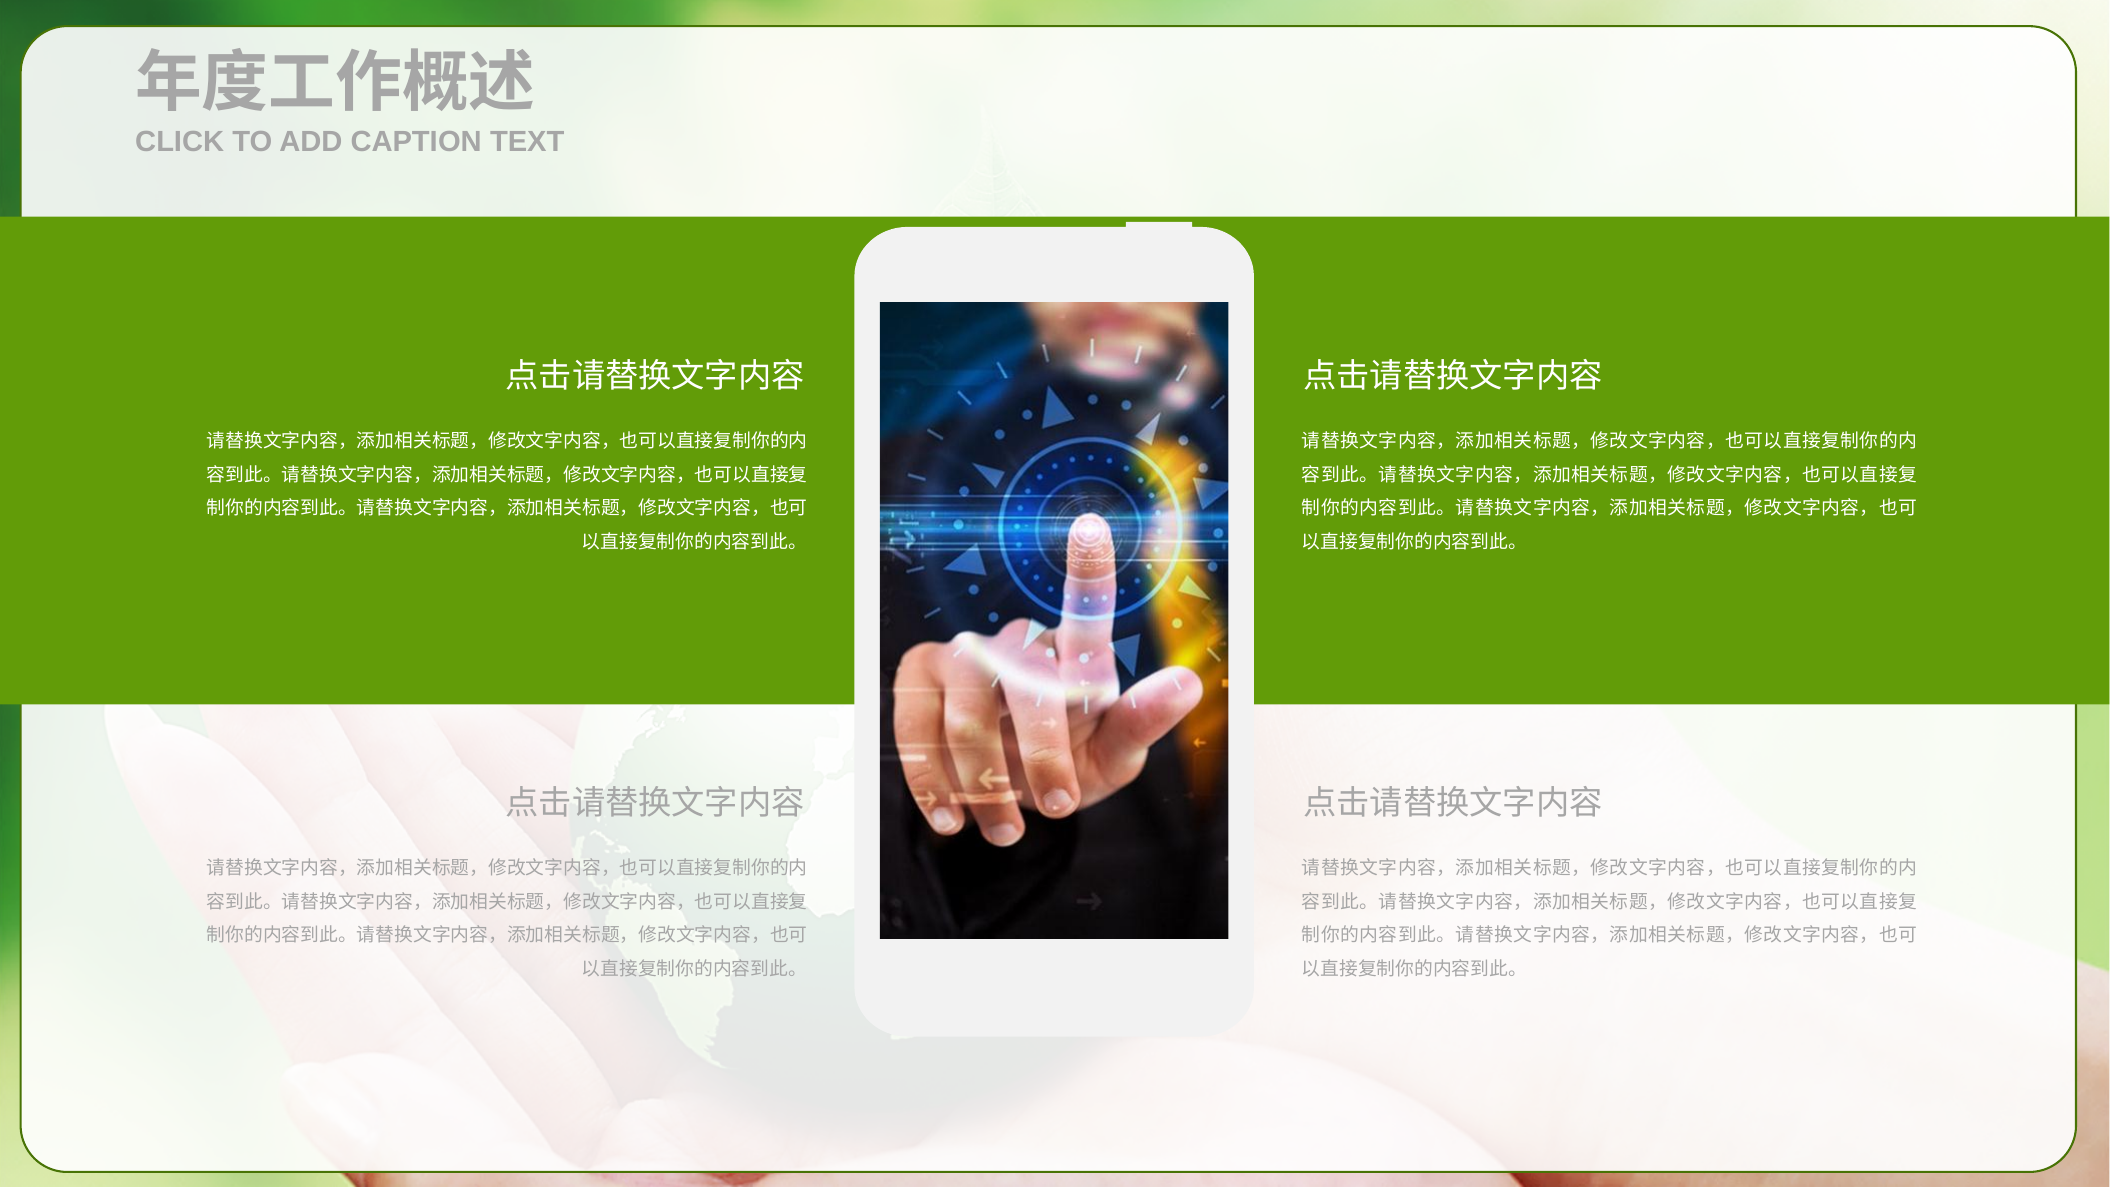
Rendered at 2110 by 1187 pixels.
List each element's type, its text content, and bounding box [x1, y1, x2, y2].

text_box 请替换文字内容，添加相关标题，修改文字内容，也可以直接复制你的内容到此。请替换文字内容，添加相关标题，修改文字内容，也可以直接复制你的内容到此。请替换文字内容，添加相关标题，修改文字内容，也可以直接复制你的内容到此。 [204, 417, 807, 553]
text_box 点击请替换文字内容 [1303, 781, 1603, 822]
text_box 点击请替换文字内容 [1303, 354, 1603, 395]
text_box CLICK TO ADD CAPTION TEXT [135, 122, 596, 158]
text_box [854, 221, 1254, 1037]
text_box 请替换文字内容，添加相关标题，修改文字内容，也可以直接复制你的内容到此。请替换文字内容，添加相关标题，修改文字内容，也可以直接复制你的内容到此。请替换文字内容，添加相关标题，修改文字内容，也可以直接复制你的内容到此。 [204, 844, 807, 980]
text_box 年度工作概述 [135, 38, 596, 119]
text_box [0, 216, 2110, 705]
text_box 请替换文字内容，添加相关标题，修改文字内容，也可以直接复制你的内容到此。请替换文字内容，添加相关标题，修改文字内容，也可以直接复制你的内容到此。请替换文字内容，添加相关标题，修改文字内容，也可以直接复制你的内容到此。 [1301, 844, 1917, 980]
picture [0, 0, 2110, 216]
picture [0, 705, 2110, 1187]
text_box 请替换文字内容，添加相关标题，修改文字内容，也可以直接复制你的内容到此。请替换文字内容，添加相关标题，修改文字内容，也可以直接复制你的内容到此。请替换文字内容，添加相关标题，修改文字内容，也可以直接复制你的内容到此。 [1301, 417, 1917, 553]
text_box 点击请替换文字内容 [505, 354, 805, 395]
text_box 点击请替换文字内容 [505, 781, 805, 822]
